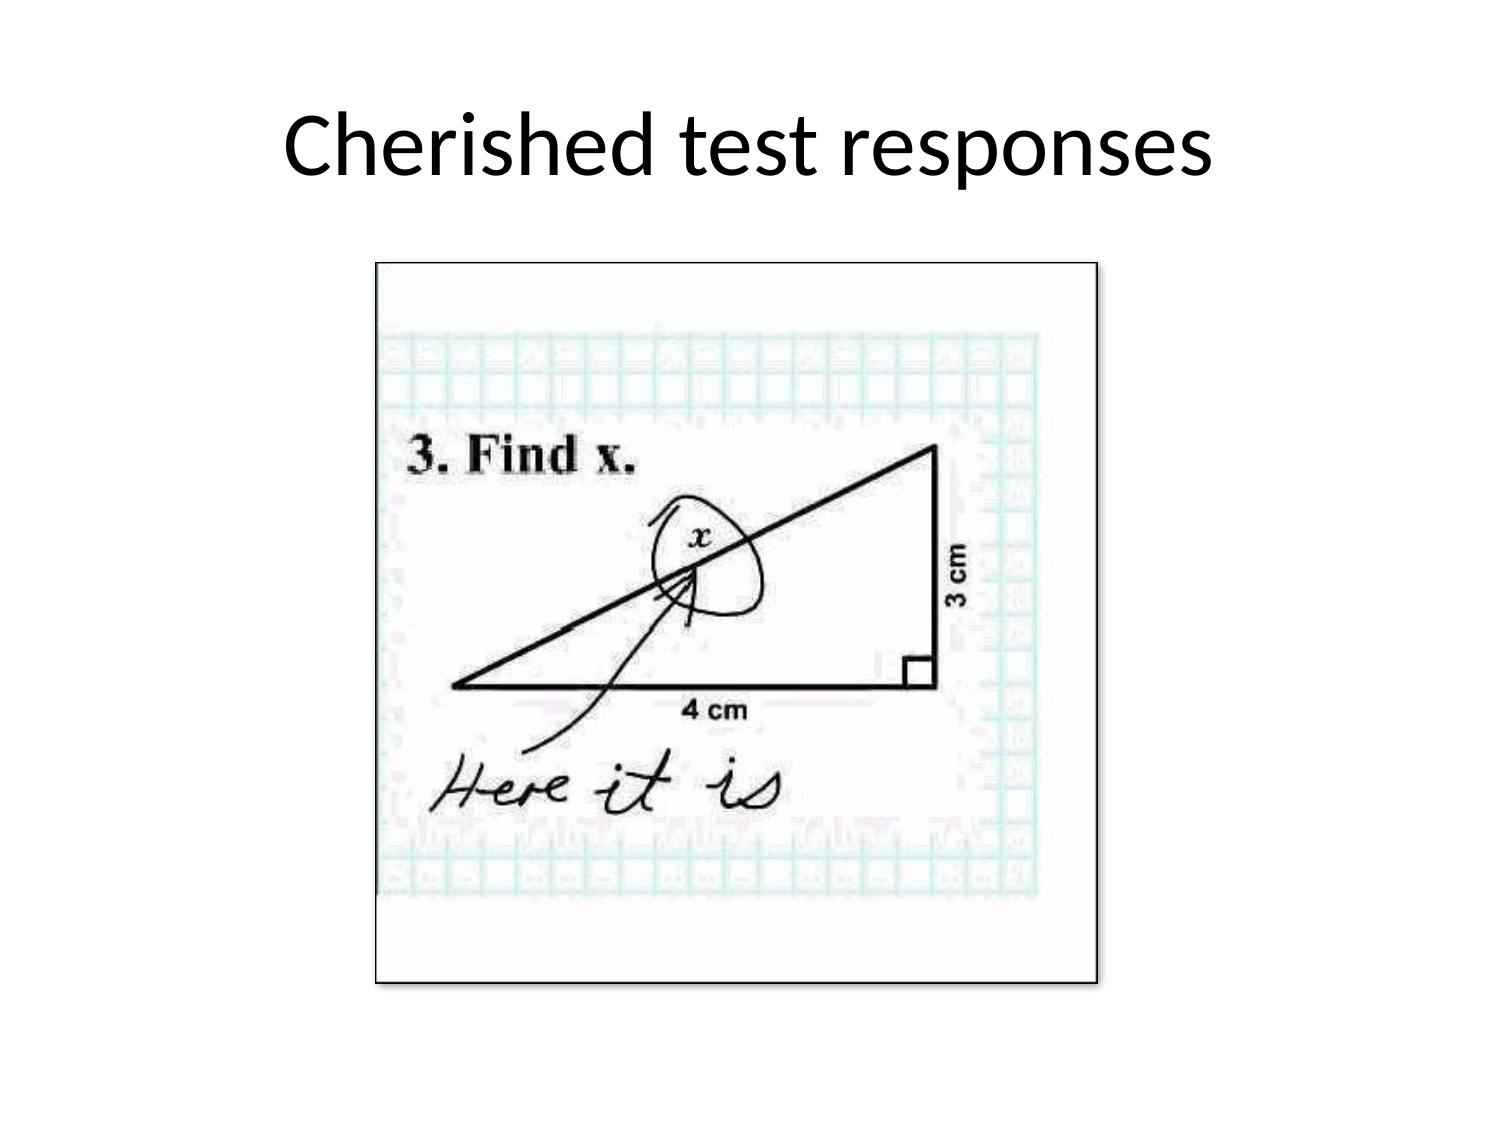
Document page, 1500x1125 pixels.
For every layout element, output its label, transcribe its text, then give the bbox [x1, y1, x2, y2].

title Cherished test responses [75, 45, 1425, 233]
picture [374, 262, 1099, 984]
